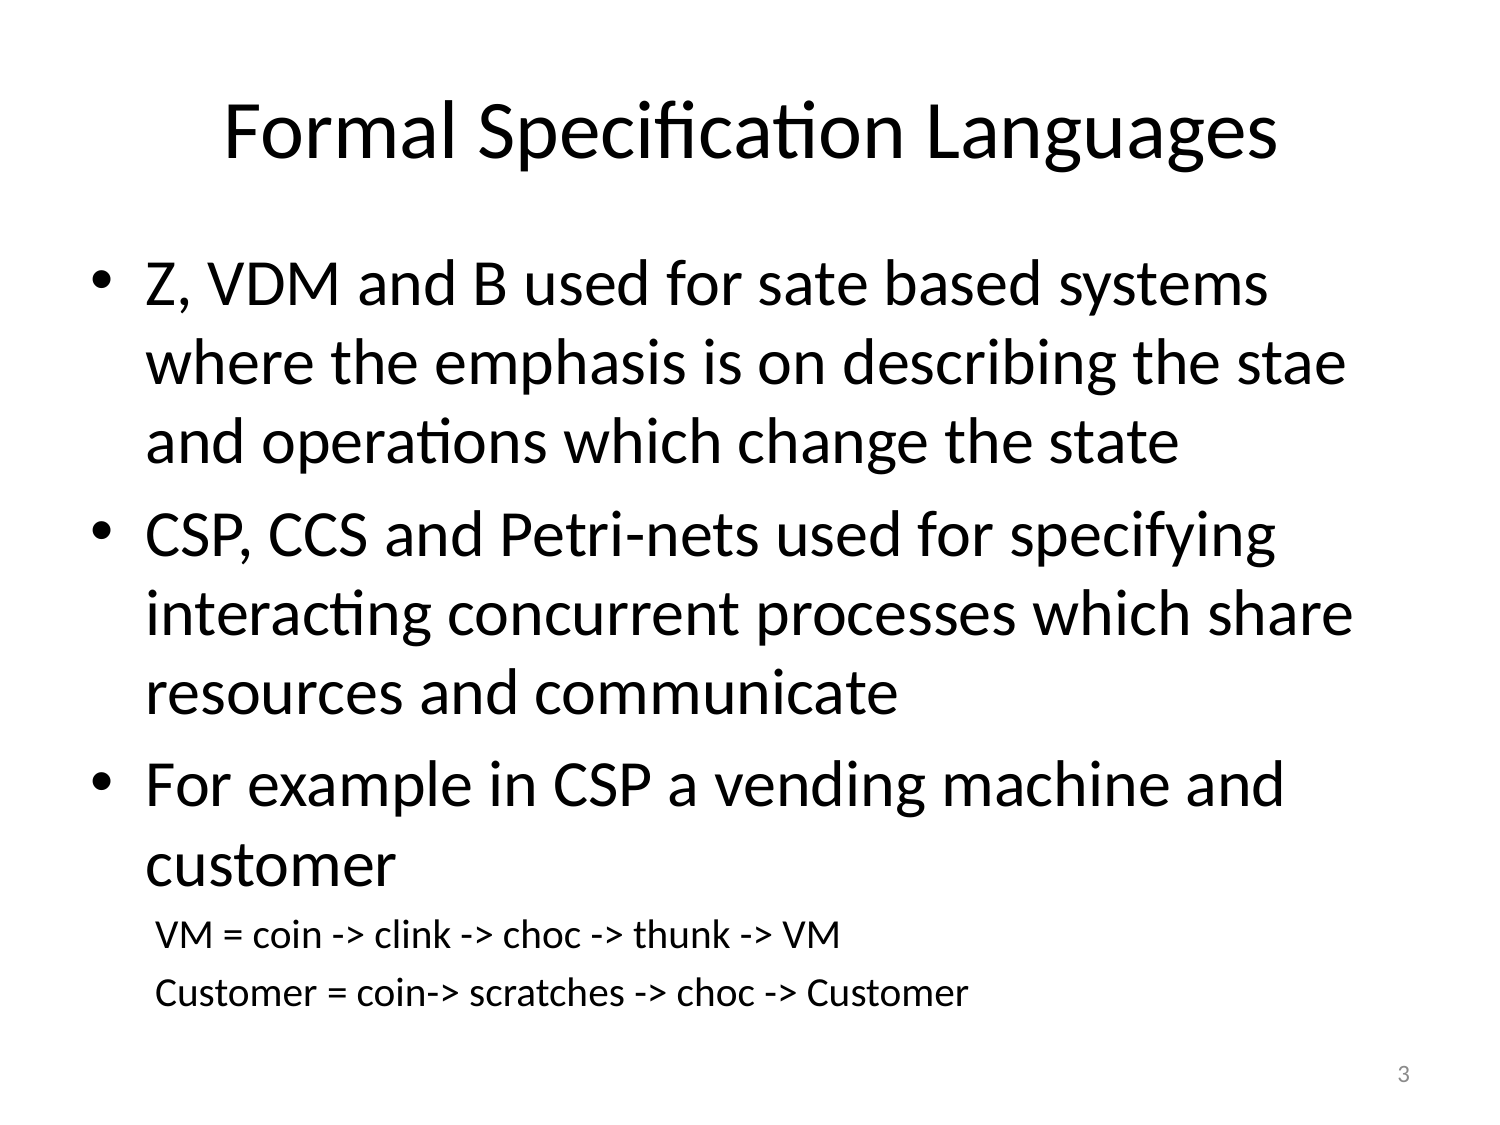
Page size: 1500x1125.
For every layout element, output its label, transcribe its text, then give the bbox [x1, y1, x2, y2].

slide_number 3 [1074, 1042, 1425, 1103]
title Formal Specification Languages [76, 54, 1427, 197]
list Z, VDM and B used for sate based systems where the emphasis is on describing the stae and operations which change the state CSP, CCS and Petri-nets used for specifying interacting concurrent processes which share resources and communicate For example in CSP a vending machine and customer VM = coin -> clink -> choc -> thunk -> VM Customer = coin-> scratches -> choc -> Customer [75, 231, 1425, 1024]
